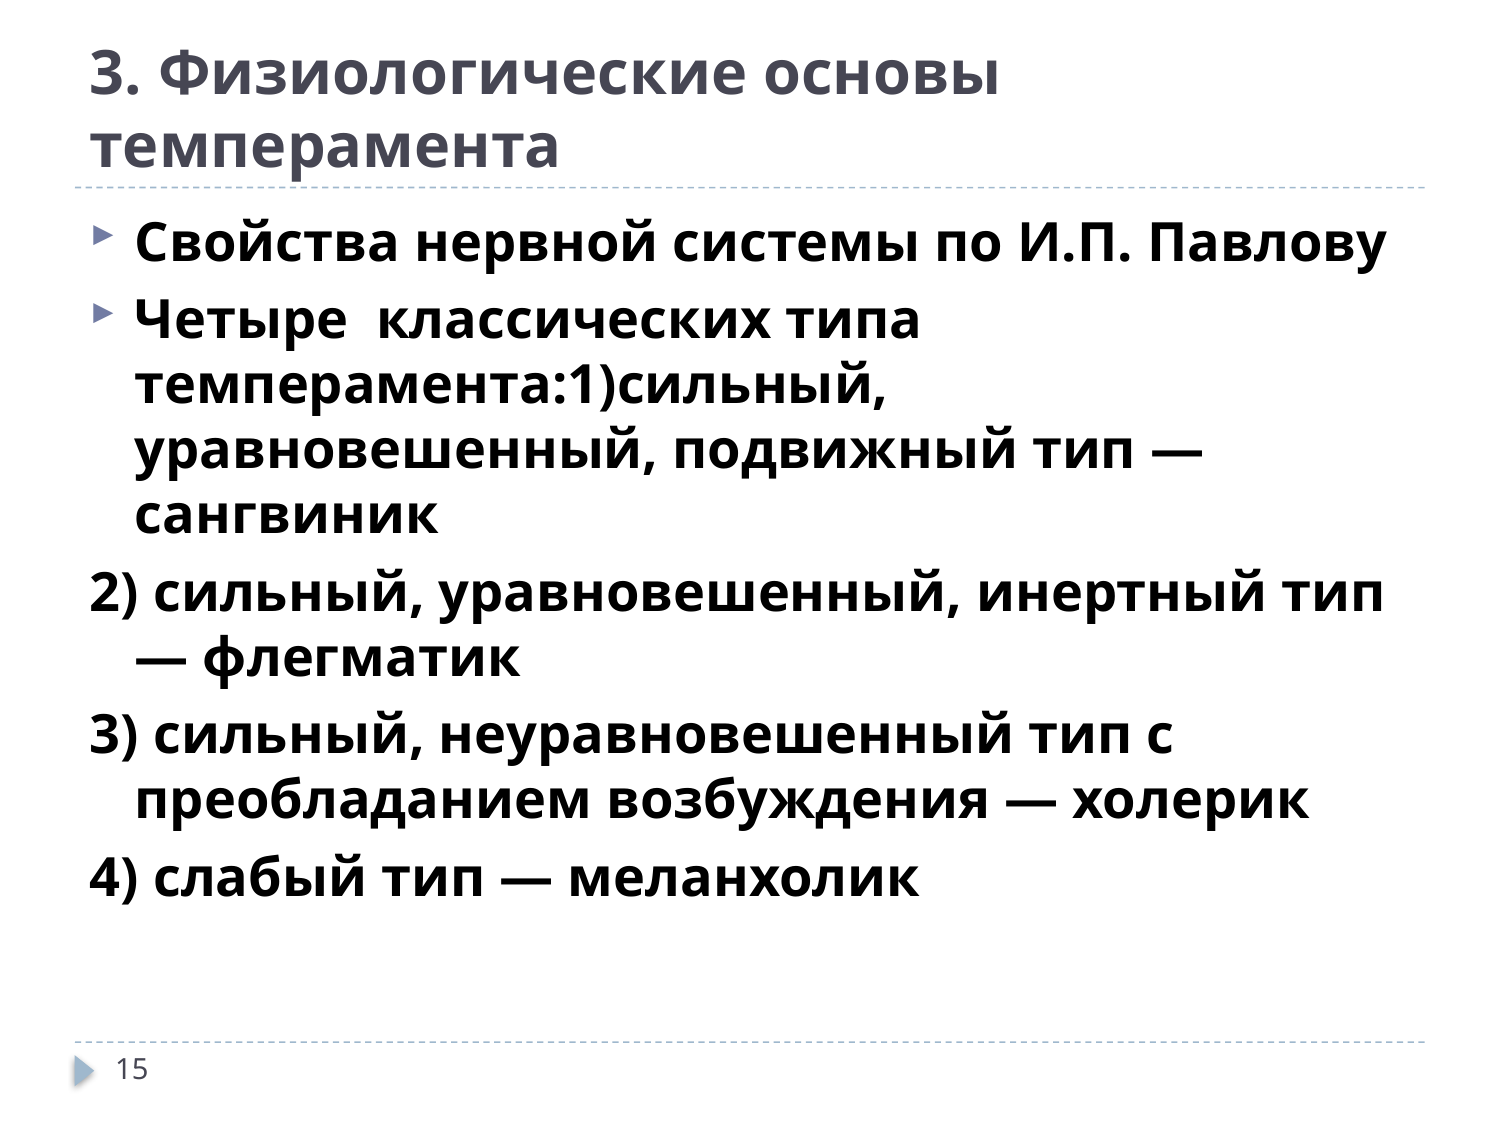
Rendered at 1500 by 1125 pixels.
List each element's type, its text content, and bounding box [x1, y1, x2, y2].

slide_number 15 [100, 1042, 426, 1103]
list Свойства нервной системы по И.П. Павлову Четыре классических типа темперамента:1)сильный, уравновешенный, подвижный тип — сангвиник 2) сильный, уравновешенный, инертный тип — флегматик 3) сильный, неуравновешенный тип с преобладанием возбуждения — холерик 4) слабый тип — меланхолик [75, 200, 1425, 1010]
title 3. Физиологические основы темперамента [75, 24, 1425, 188]
